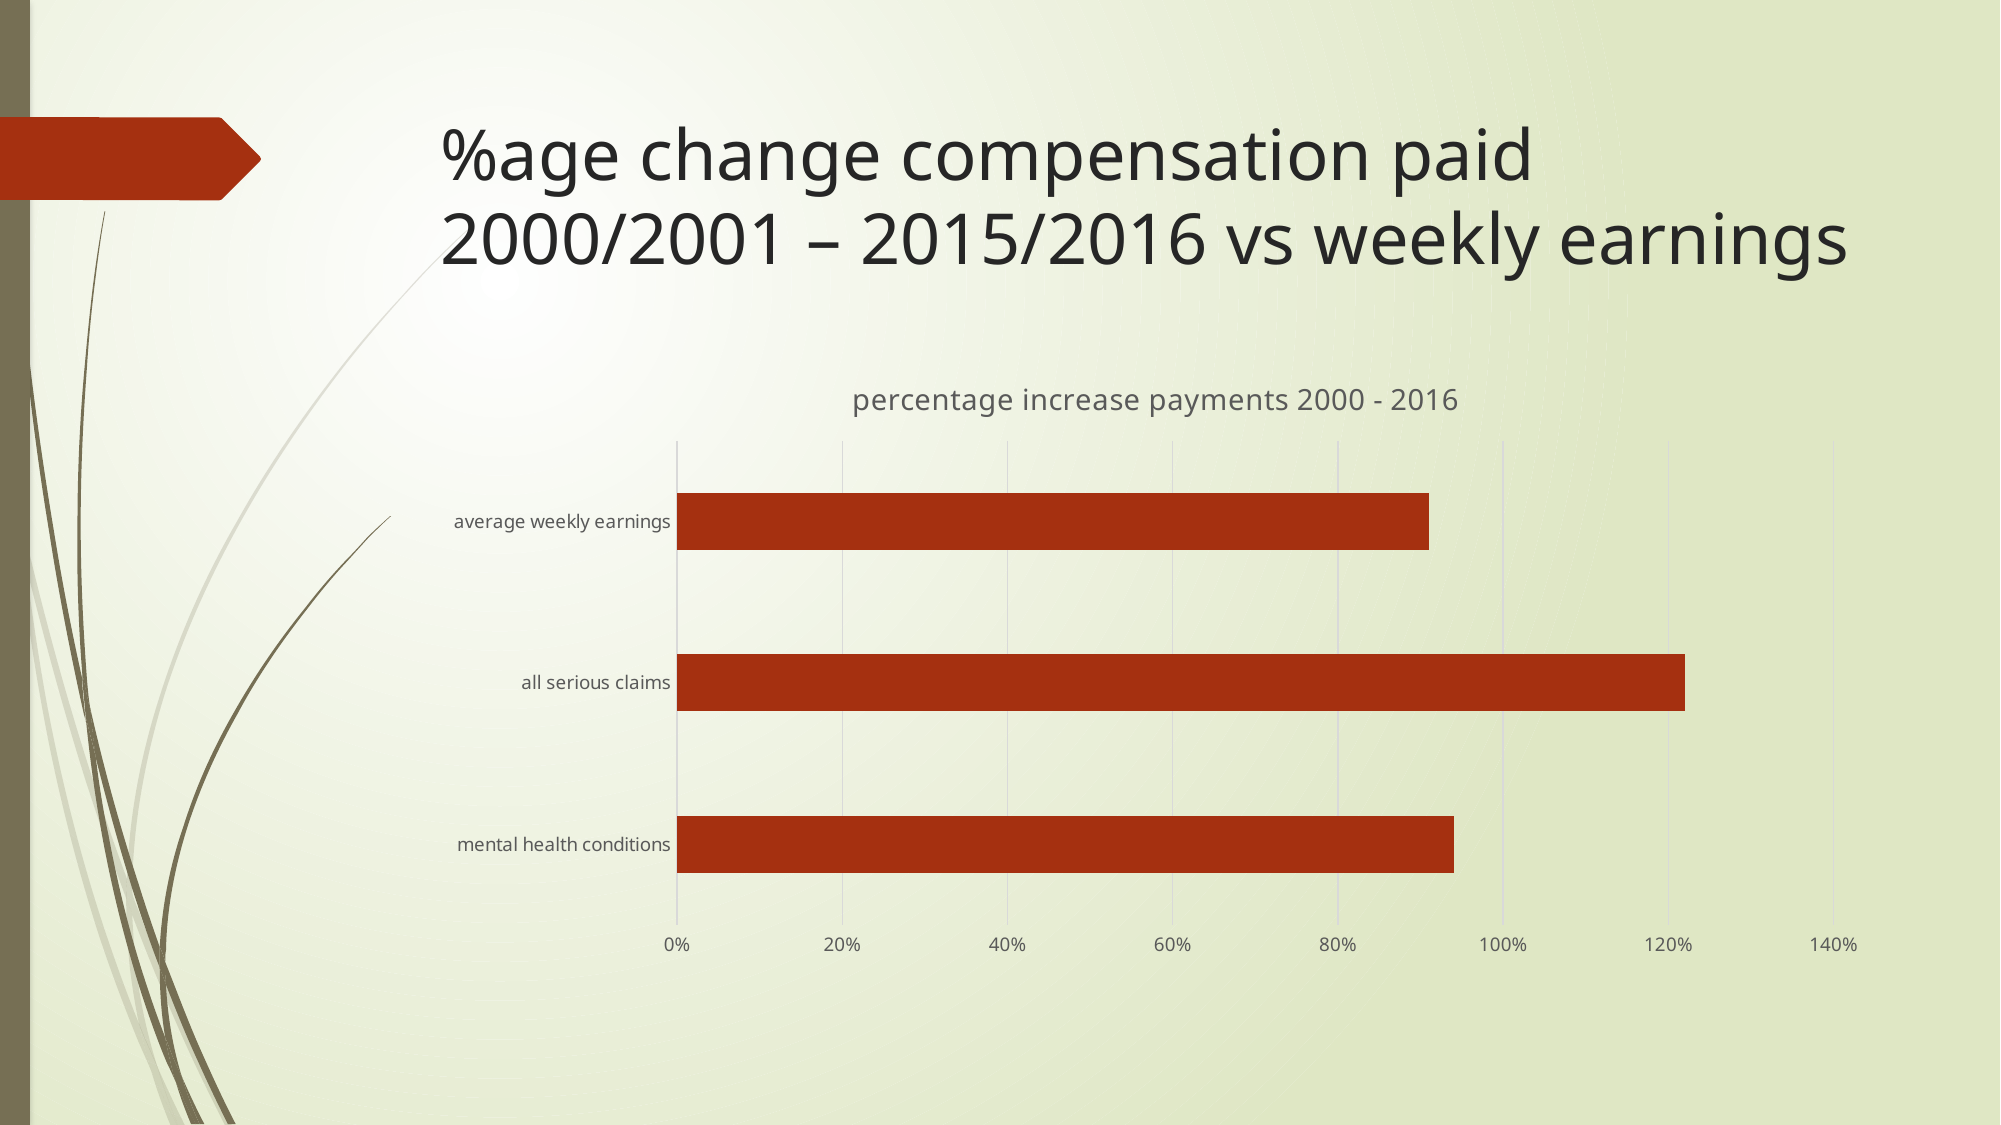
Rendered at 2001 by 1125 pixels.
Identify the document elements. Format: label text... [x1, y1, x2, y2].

chart [424, 349, 1888, 971]
title %age change compensation paid 2000/2001 – 2015/2016 vs weekly earnings [425, 102, 1888, 313]
